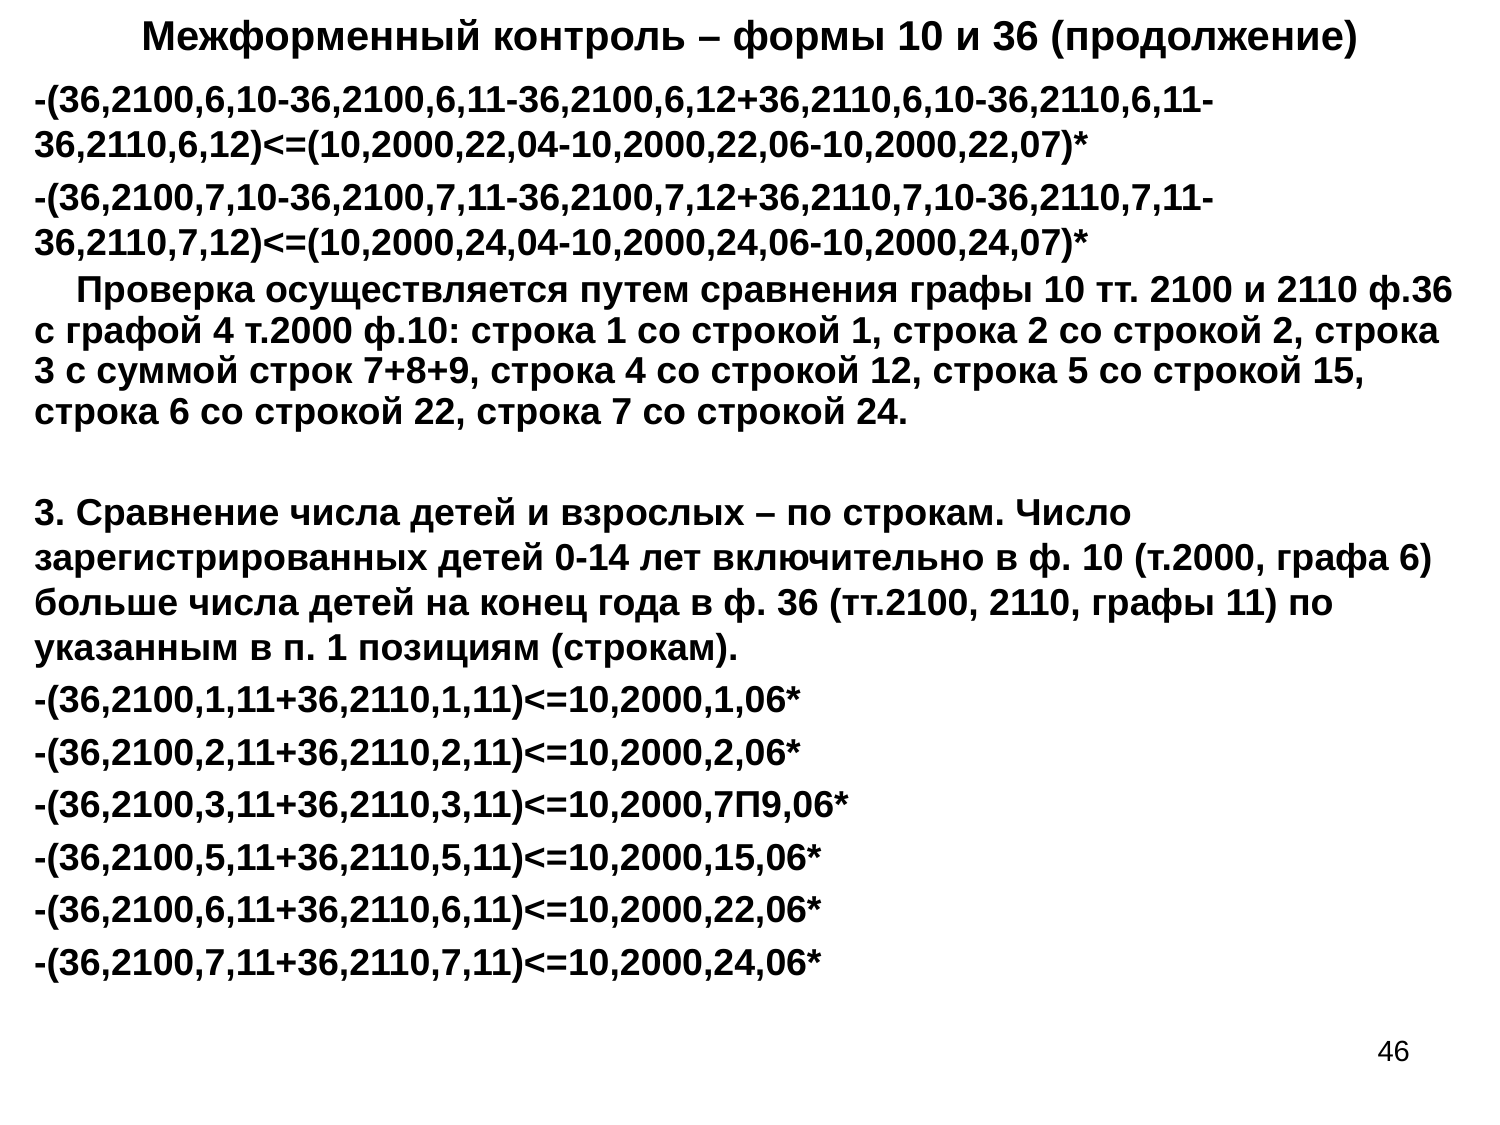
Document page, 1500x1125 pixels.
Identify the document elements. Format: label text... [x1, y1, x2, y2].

slide_number 46 [1074, 1024, 1425, 1103]
title Межформенный контроль – формы 10 и 36 (продолжение) [74, 0, 1426, 67]
list -(36,2100,6,10-36,2100,6,11-36,2100,6,12+36,2110,6,10-36,2110,6,11-36,2110,6,12)<=(10,2000,22,04-10,2000,22,06-10,2000,22,07)* -(36,2100,7,10-36,2100,7,11-36,2100,7,12+36,2110,7,10-36,2110,7,11-36,2110,7,12)<=(10,2000,24,04-10,2000,24,06-10,2000,24,07)* Проверка осуществляется путем сравнения графы 10 тт. 2100 и 2110 ф.36 с графой 4 т.2000 ф.10: строка 1 со строкой 1, строка 2 со строкой 2, строка 3 с суммой строк 7+8+9, строка 4 со строкой 12, строка 5 со строкой 15, строка 6 со строкой 22, строка 7 со строкой 24. 3. Сравнение числа детей и взрослых – по строкам. Число зарегистрированных детей 0-14 лет включительно в ф. 10 (т.2000, графа 6) больше числа детей на конец года в ф. 36 (тт.2100, 2110, графы 11) по указанным в п. 1 позициям (строкам). -(36,2100,1,11+36,2110,1,11)<=10,2000,1,06* -(36,2100,2,11+36,2110,2,11)<=10,2000,2,06* -(36,2100,3,11+36,2110,3,11)<=10,2000,7П9,06* -(36,2100,5,11+36,2110,5,11)<=10,2000,15,06* -(36,2100,6,11+36,2110,6,11)<=10,2000,22,06* -(36,2100,7,11+36,2110,7,11)<=10,2000,24,06* [18, 67, 1482, 1050]
